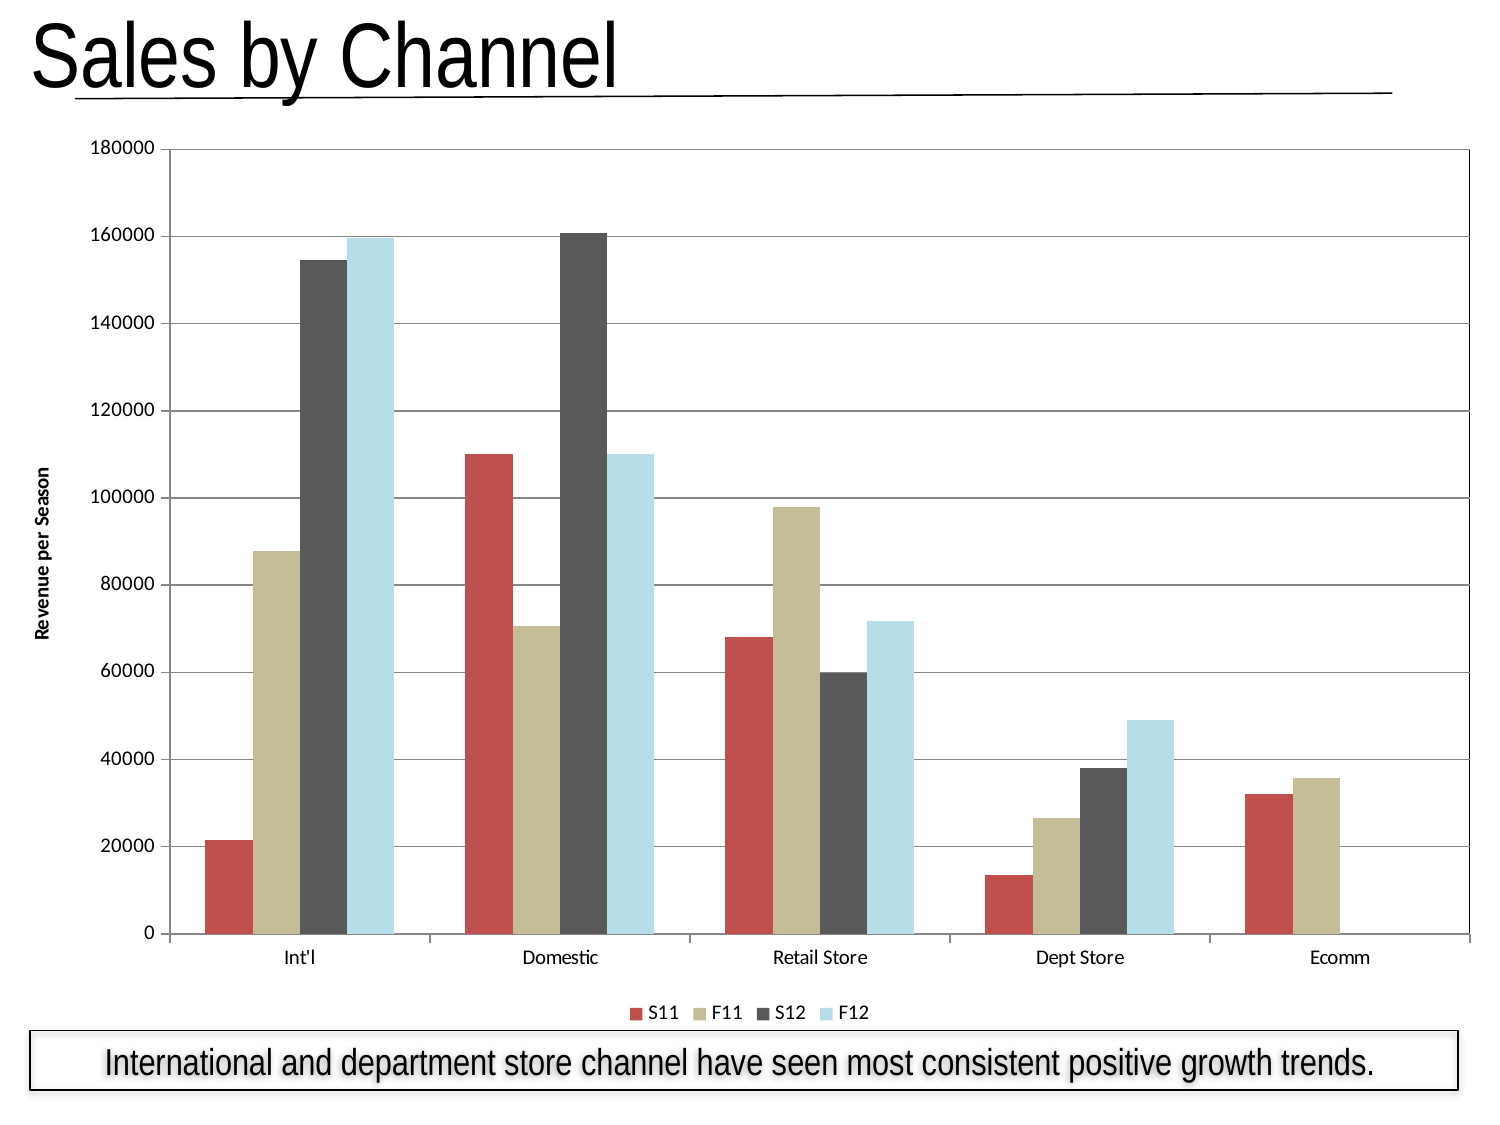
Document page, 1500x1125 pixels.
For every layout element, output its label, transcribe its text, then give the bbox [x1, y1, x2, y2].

text_box International and department store channel have seen most consistent positive growth trends. [29, 1037, 1459, 1091]
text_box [74, 92, 1393, 99]
title Sales by Channel [15, 0, 1366, 119]
chart [0, 120, 1500, 1031]
